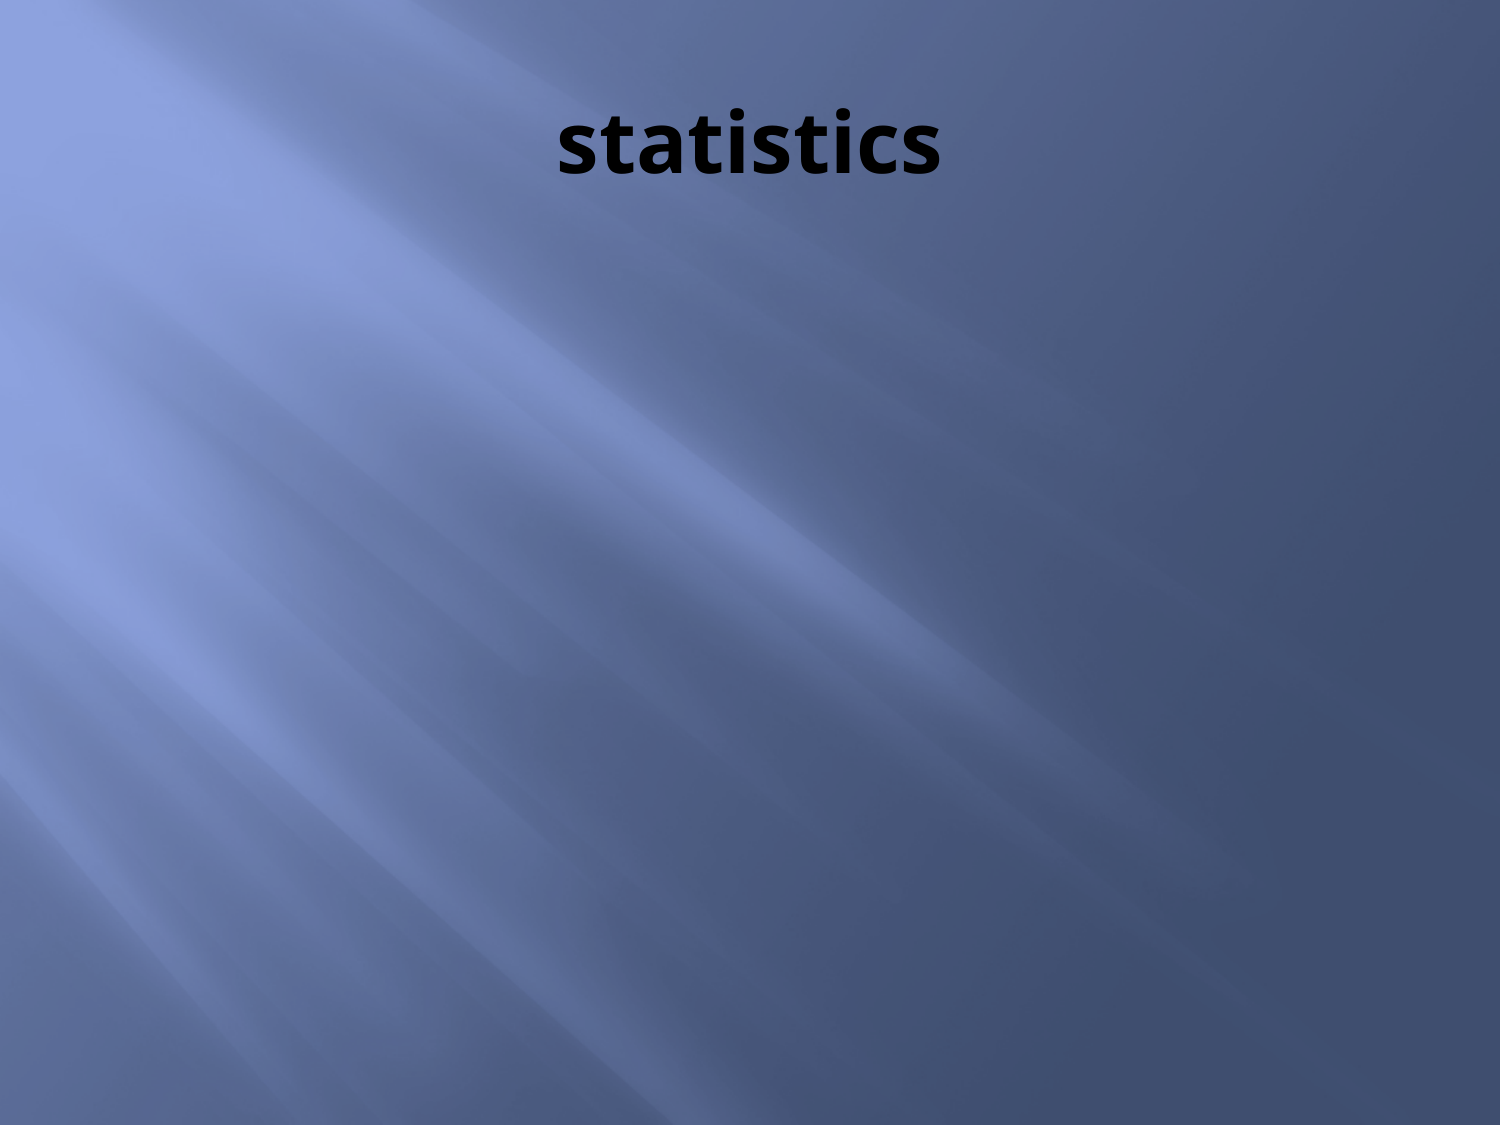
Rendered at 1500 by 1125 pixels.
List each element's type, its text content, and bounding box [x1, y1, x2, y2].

title statistics [75, 45, 1425, 233]
